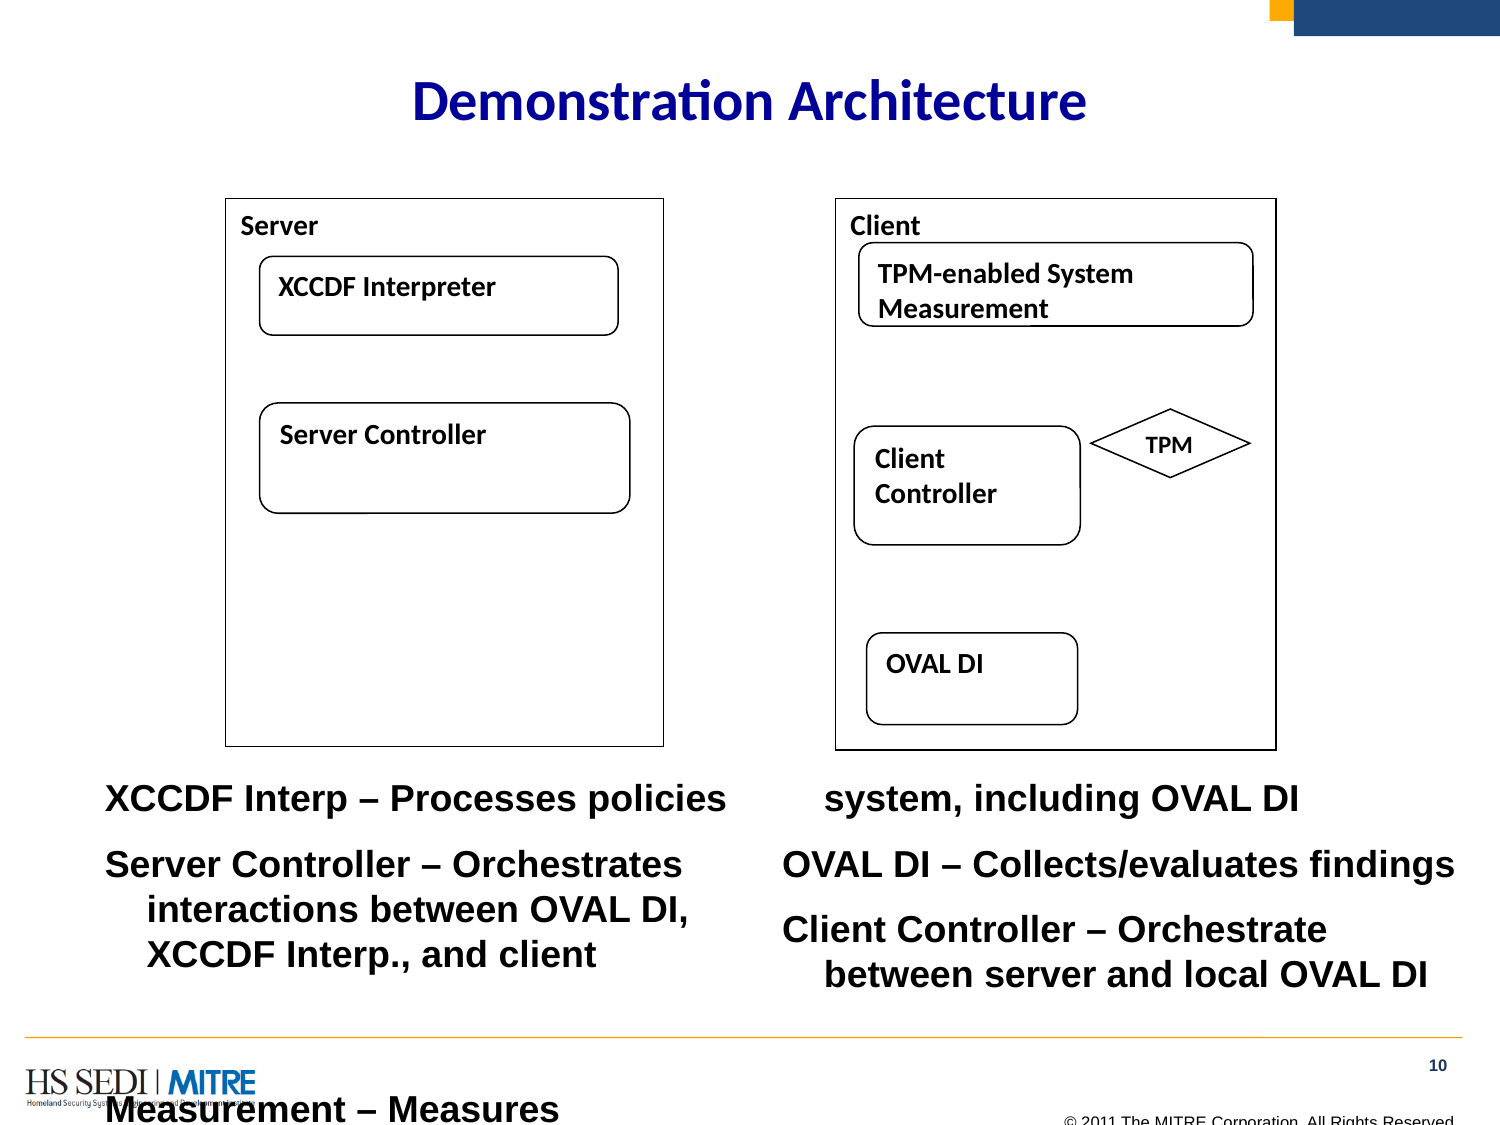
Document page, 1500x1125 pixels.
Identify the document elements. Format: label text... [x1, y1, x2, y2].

text_box OVAL DI [866, 632, 1078, 725]
text_box Client [835, 198, 1276, 751]
text_box TPM-enabled System Measurement [858, 242, 1254, 327]
text_box TPM [1090, 409, 1250, 478]
text_box Server [225, 198, 664, 747]
text_box XCCDF Interp – Processes policies Server Controller – Orchestrates interactions between OVAL DI, XCCDF Interp., and client Measurement – Measures system, including OVAL DI OVAL DI – Collects/evaluates findings Client Controller – Orchestrate between server and local OVAL DI [90, 766, 1475, 1125]
title Demonstration Architecture [43, 62, 1457, 151]
picture [20, 1058, 90, 1122]
text_box Server Controller [259, 402, 630, 514]
text_box Client Controller [854, 426, 1081, 545]
text_box XCCDF Interpreter [259, 256, 619, 336]
